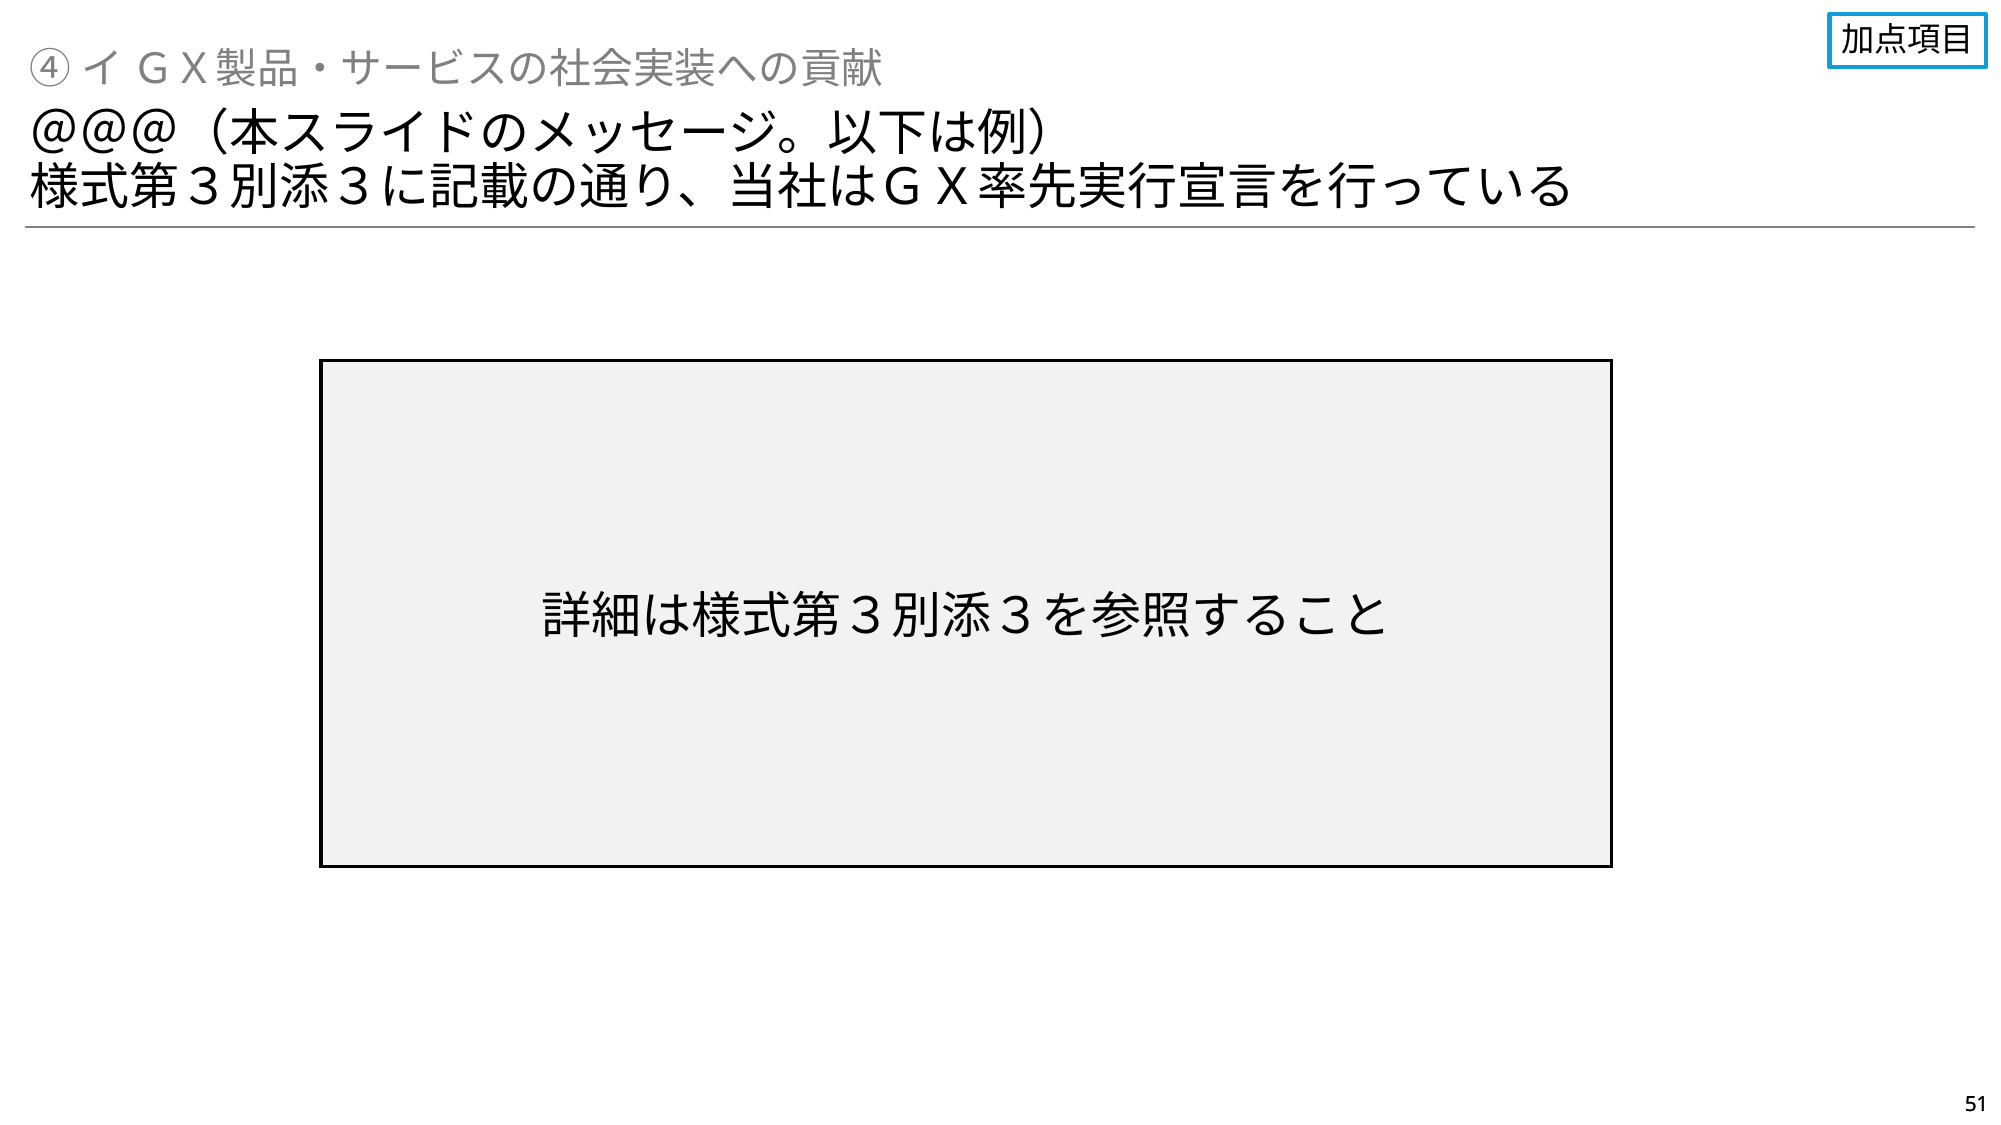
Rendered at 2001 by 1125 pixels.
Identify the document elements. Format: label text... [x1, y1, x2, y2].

text_box 加点項目 [1829, 13, 1986, 68]
text_box ④イ ＧＸ製品・サービスの社会実装への貢献 [29, 47, 1802, 94]
text_box 詳細は様式第３別添３を参照すること [319, 359, 1613, 868]
text_box ＠＠＠（本スライドのメッセージ。以下は例） 様式第３別添３に記載の通り、当社はＧＸ率先実行宣言を行っている [29, 107, 1875, 216]
